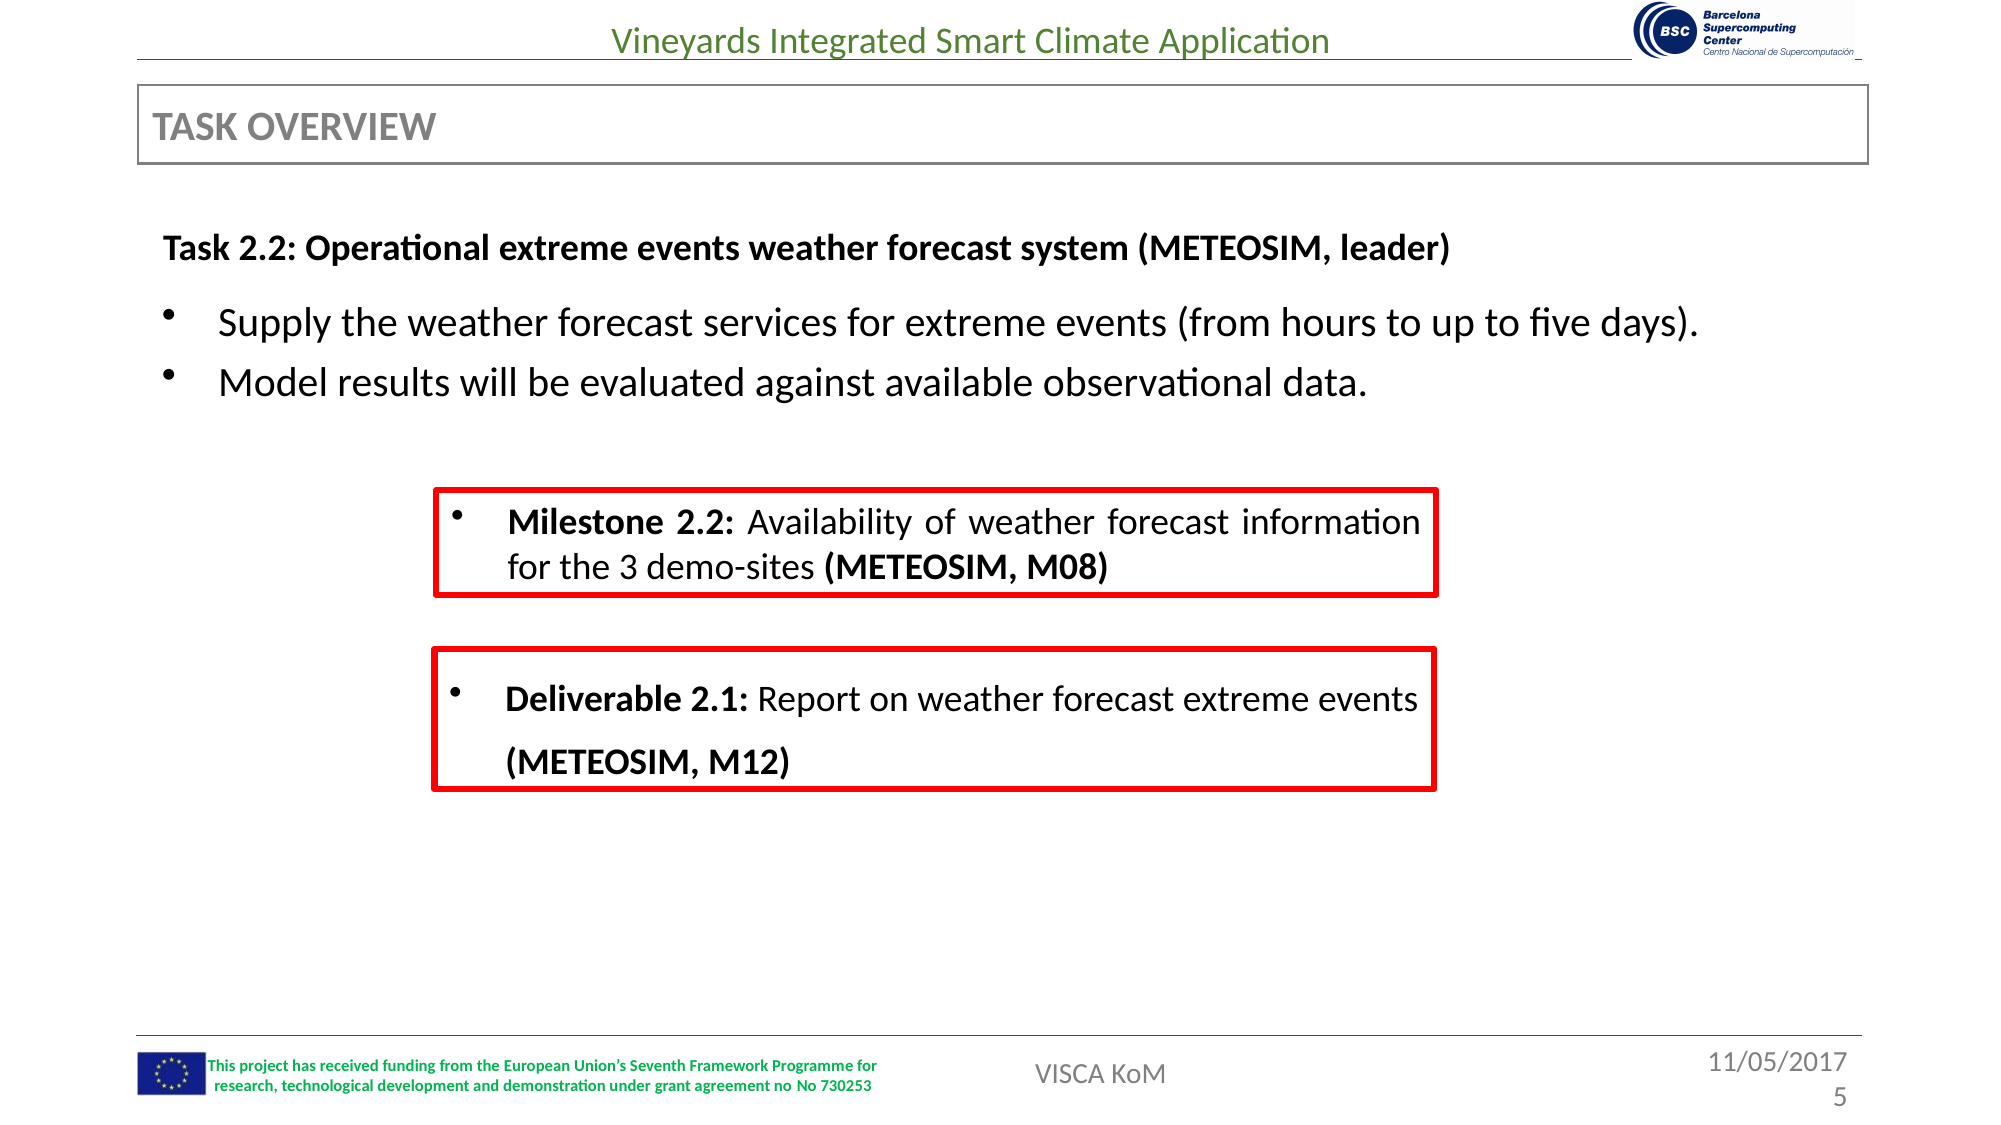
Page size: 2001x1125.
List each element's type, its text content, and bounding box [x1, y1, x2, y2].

text_box Task 2.2: Operational extreme events weather forecast system (METEOSIM, leader) [148, 215, 1725, 276]
text_box Milestone 2.2: Availability of weather forecast information for the 3 demo-sites (METEOSIM, M08) [436, 490, 1437, 595]
text_box TASK OVERVIEW [137, 84, 1869, 165]
picture [136, 1051, 207, 1096]
picture [1632, 0, 1855, 60]
text_box Supply the weather forecast services for extreme events (from hours to up to five days). Model results will be evaluated against available observational data. [147, 277, 1843, 412]
text_box Deliverable 2.1: Report on weather forecast extreme events (METEOSIM, M12) [434, 648, 1435, 790]
